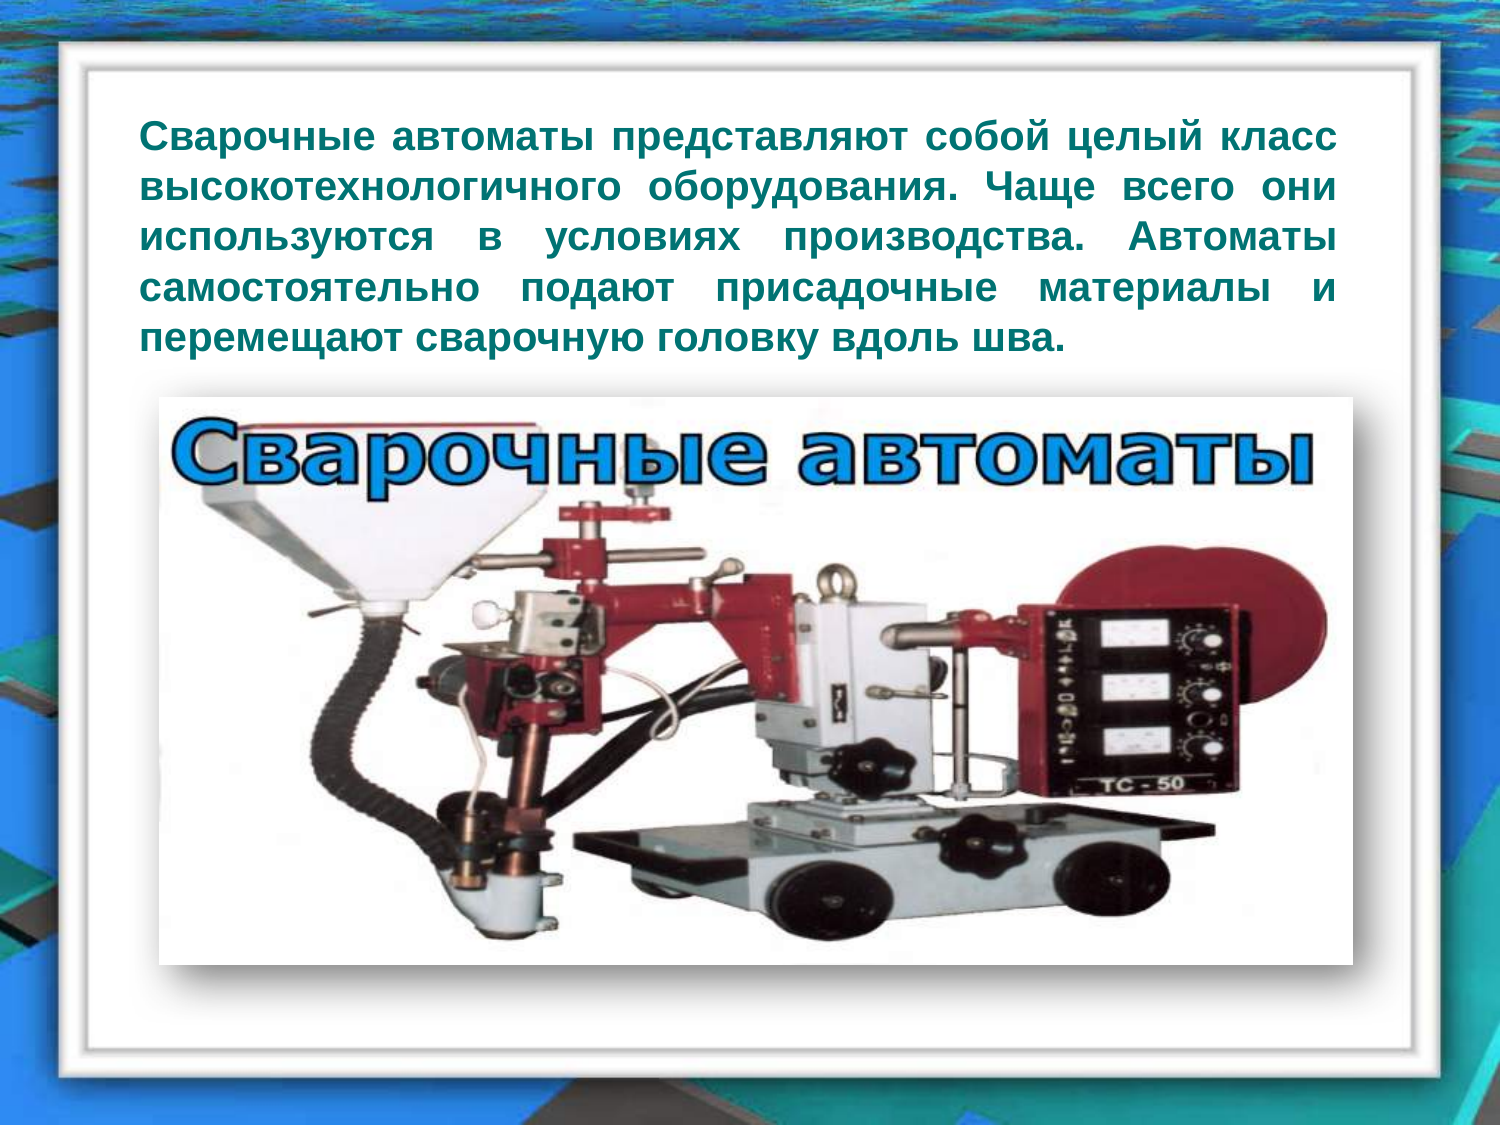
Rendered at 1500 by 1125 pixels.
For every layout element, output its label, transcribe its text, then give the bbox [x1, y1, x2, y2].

picture [0, 0, 1500, 1125]
text_box Сварочные автоматы представляют собой целый класс высокотехнологичного оборудования. Чаще всего они используются в условиях производства. Автоматы самостоятельно подают присадочные материалы и перемещают сварочную головку вдоль шва. [123, 101, 1353, 367]
